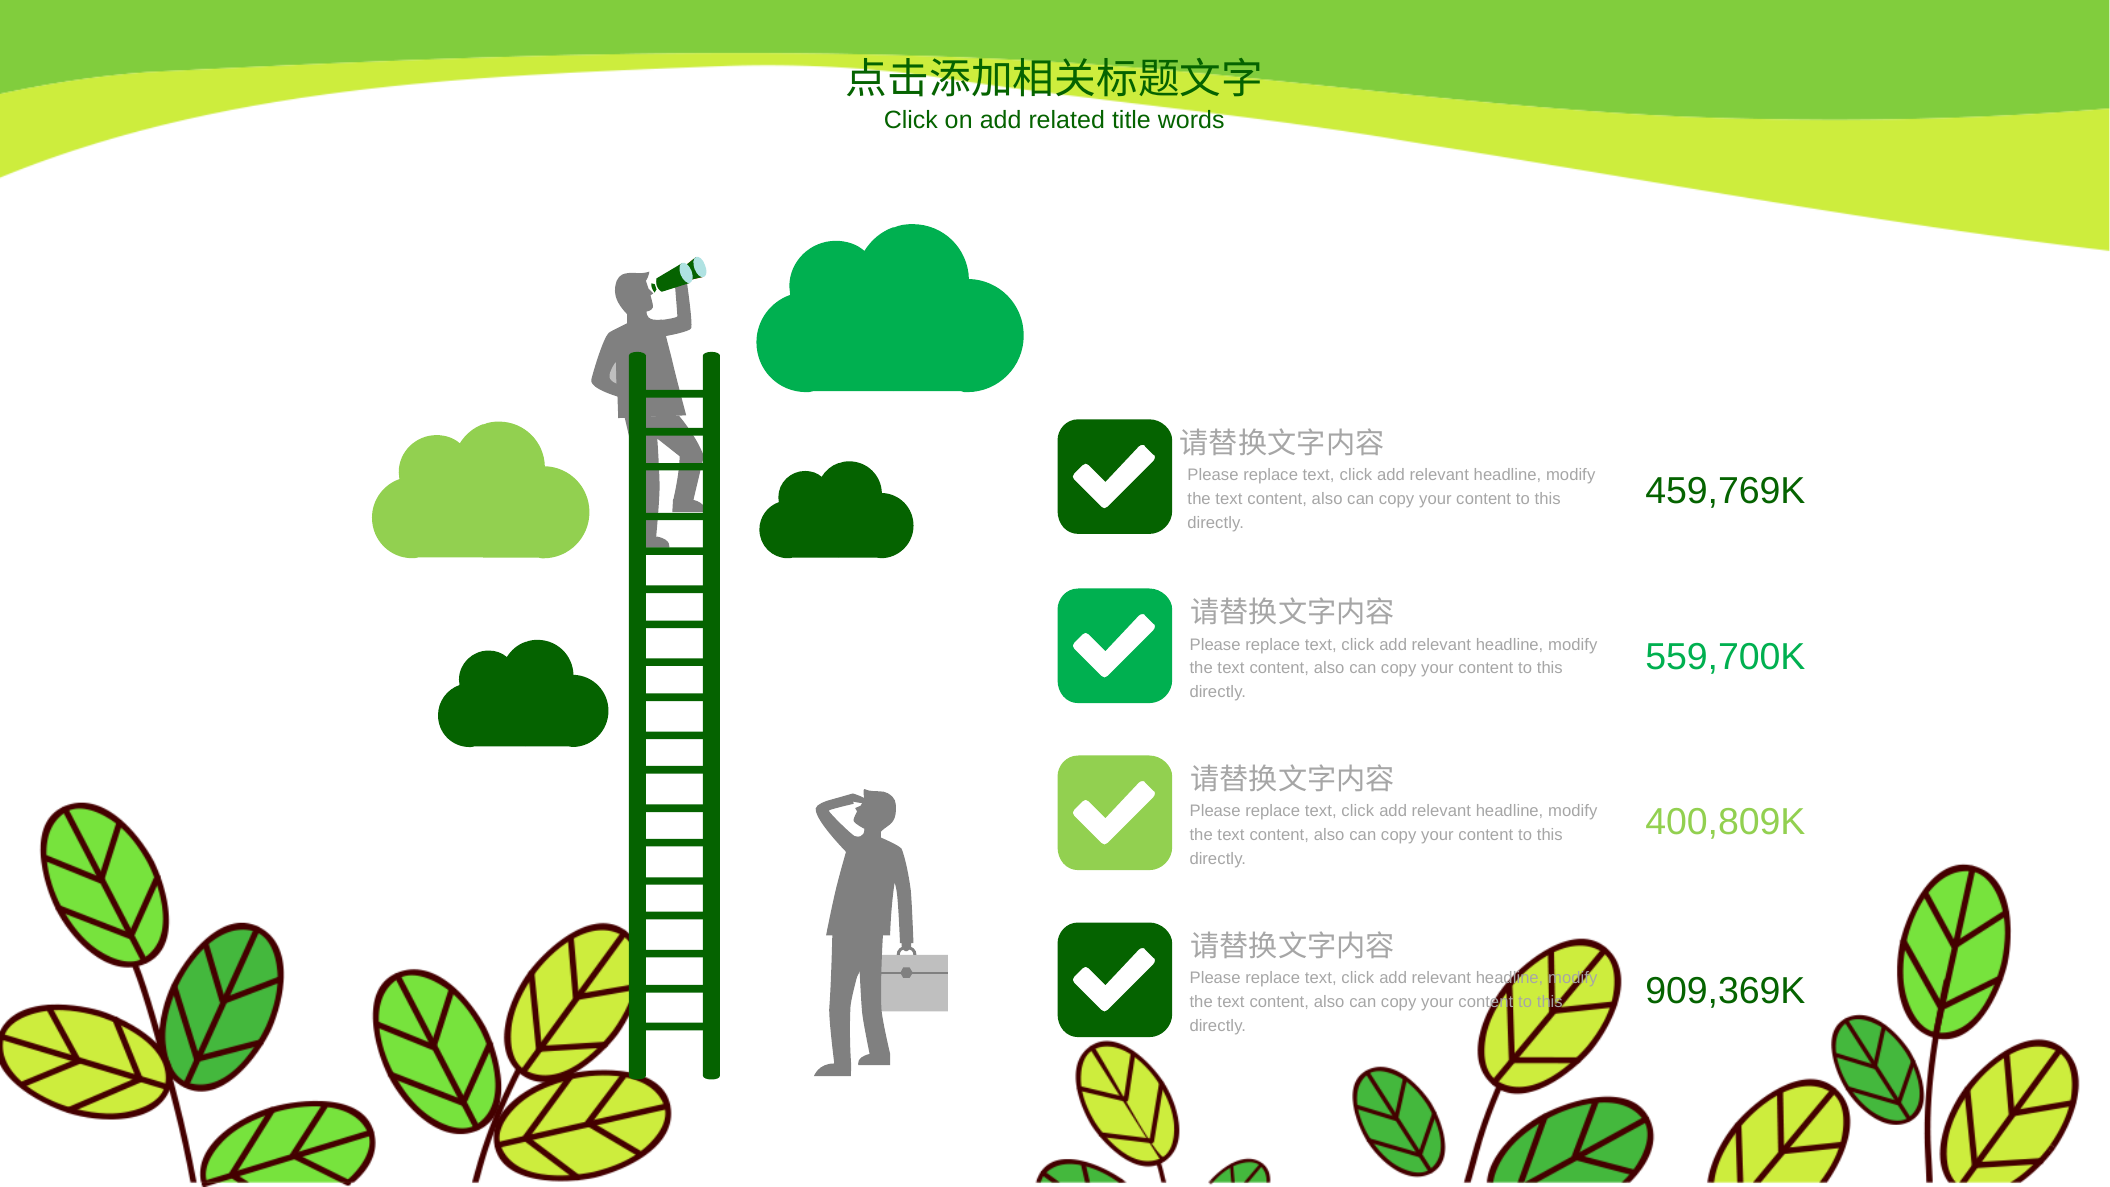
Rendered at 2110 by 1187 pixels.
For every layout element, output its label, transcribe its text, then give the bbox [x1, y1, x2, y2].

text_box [1189, 586, 1625, 700]
picture [0, 0, 2110, 1187]
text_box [1189, 920, 1625, 1034]
text_box Click on add related title words [864, 95, 1246, 158]
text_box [1179, 417, 1622, 531]
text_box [437, 639, 609, 747]
text_box 559,700K [1645, 623, 1806, 678]
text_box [628, 351, 720, 1080]
text_box 点击添加相关标题文字 [803, 44, 1307, 107]
text_box 459,769K [1645, 456, 1806, 511]
text_box 400,809K [1645, 788, 1806, 843]
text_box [756, 224, 1024, 393]
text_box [813, 787, 948, 1077]
text_box [1057, 588, 1173, 704]
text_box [371, 421, 590, 559]
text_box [1189, 753, 1625, 843]
text_box [1057, 755, 1173, 871]
text_box [1057, 419, 1173, 534]
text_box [759, 461, 914, 559]
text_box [589, 255, 708, 548]
text_box [1057, 922, 1173, 1038]
text_box 909,369K [1645, 957, 1806, 1012]
